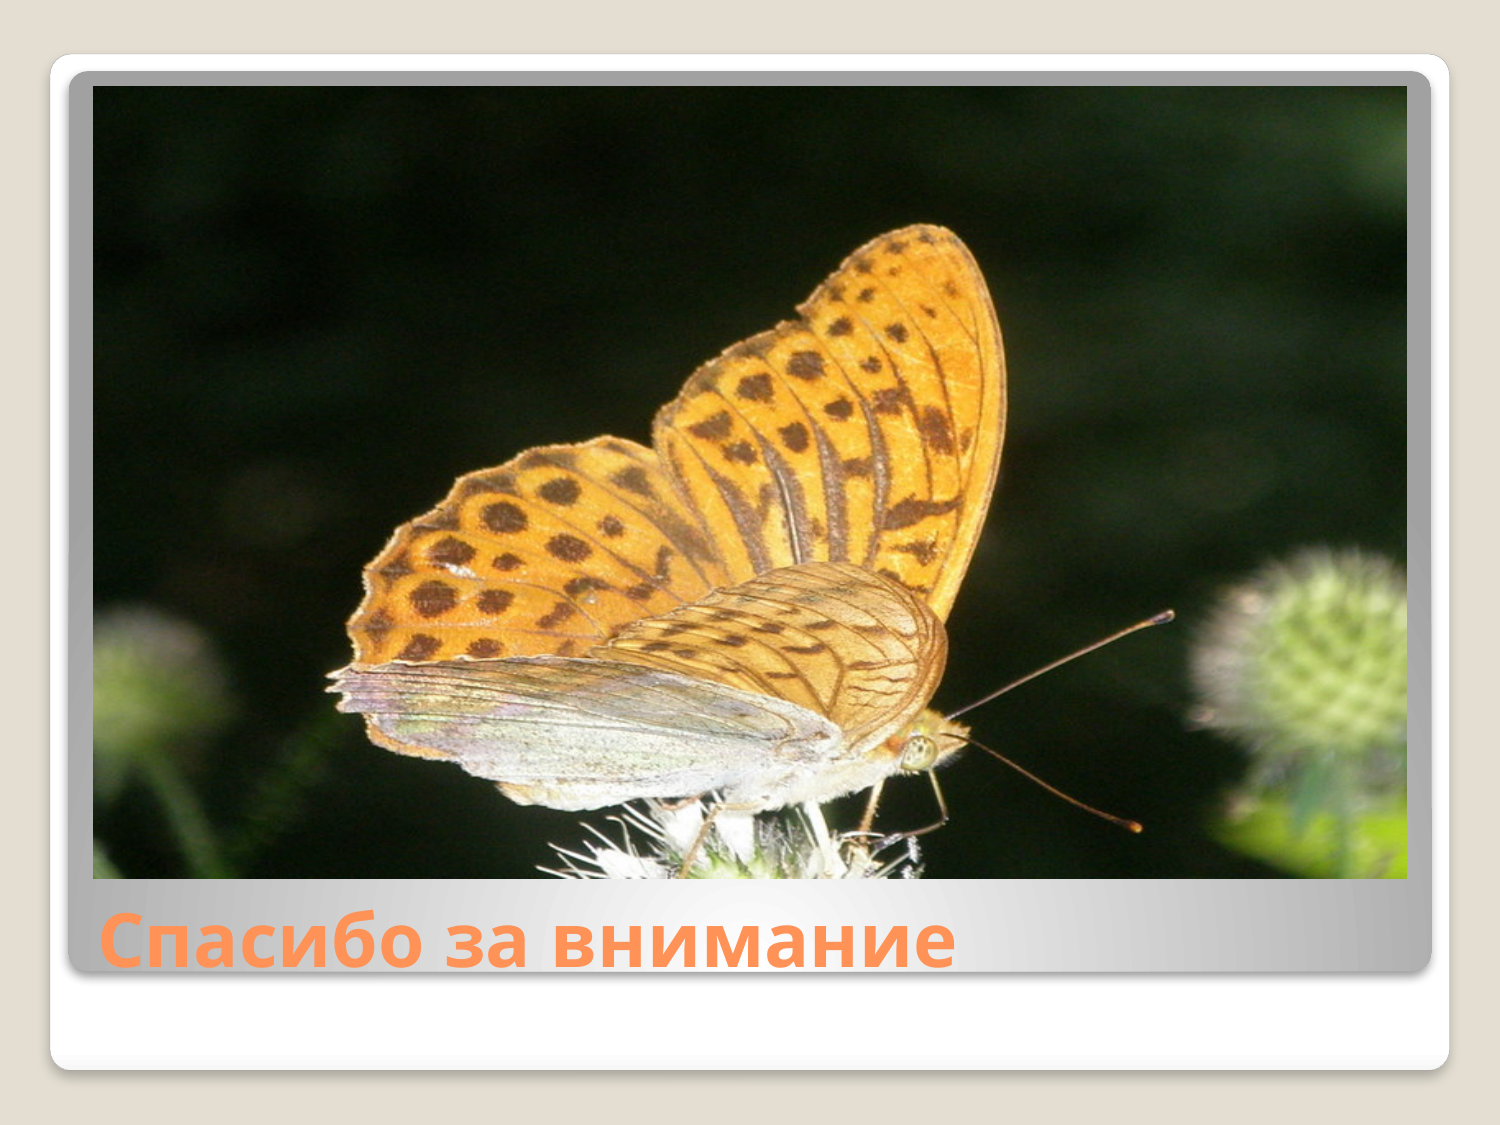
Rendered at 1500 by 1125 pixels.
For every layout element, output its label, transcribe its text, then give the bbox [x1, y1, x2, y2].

title Спасибо за внимание [82, 817, 1425, 990]
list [93, 86, 1407, 880]
